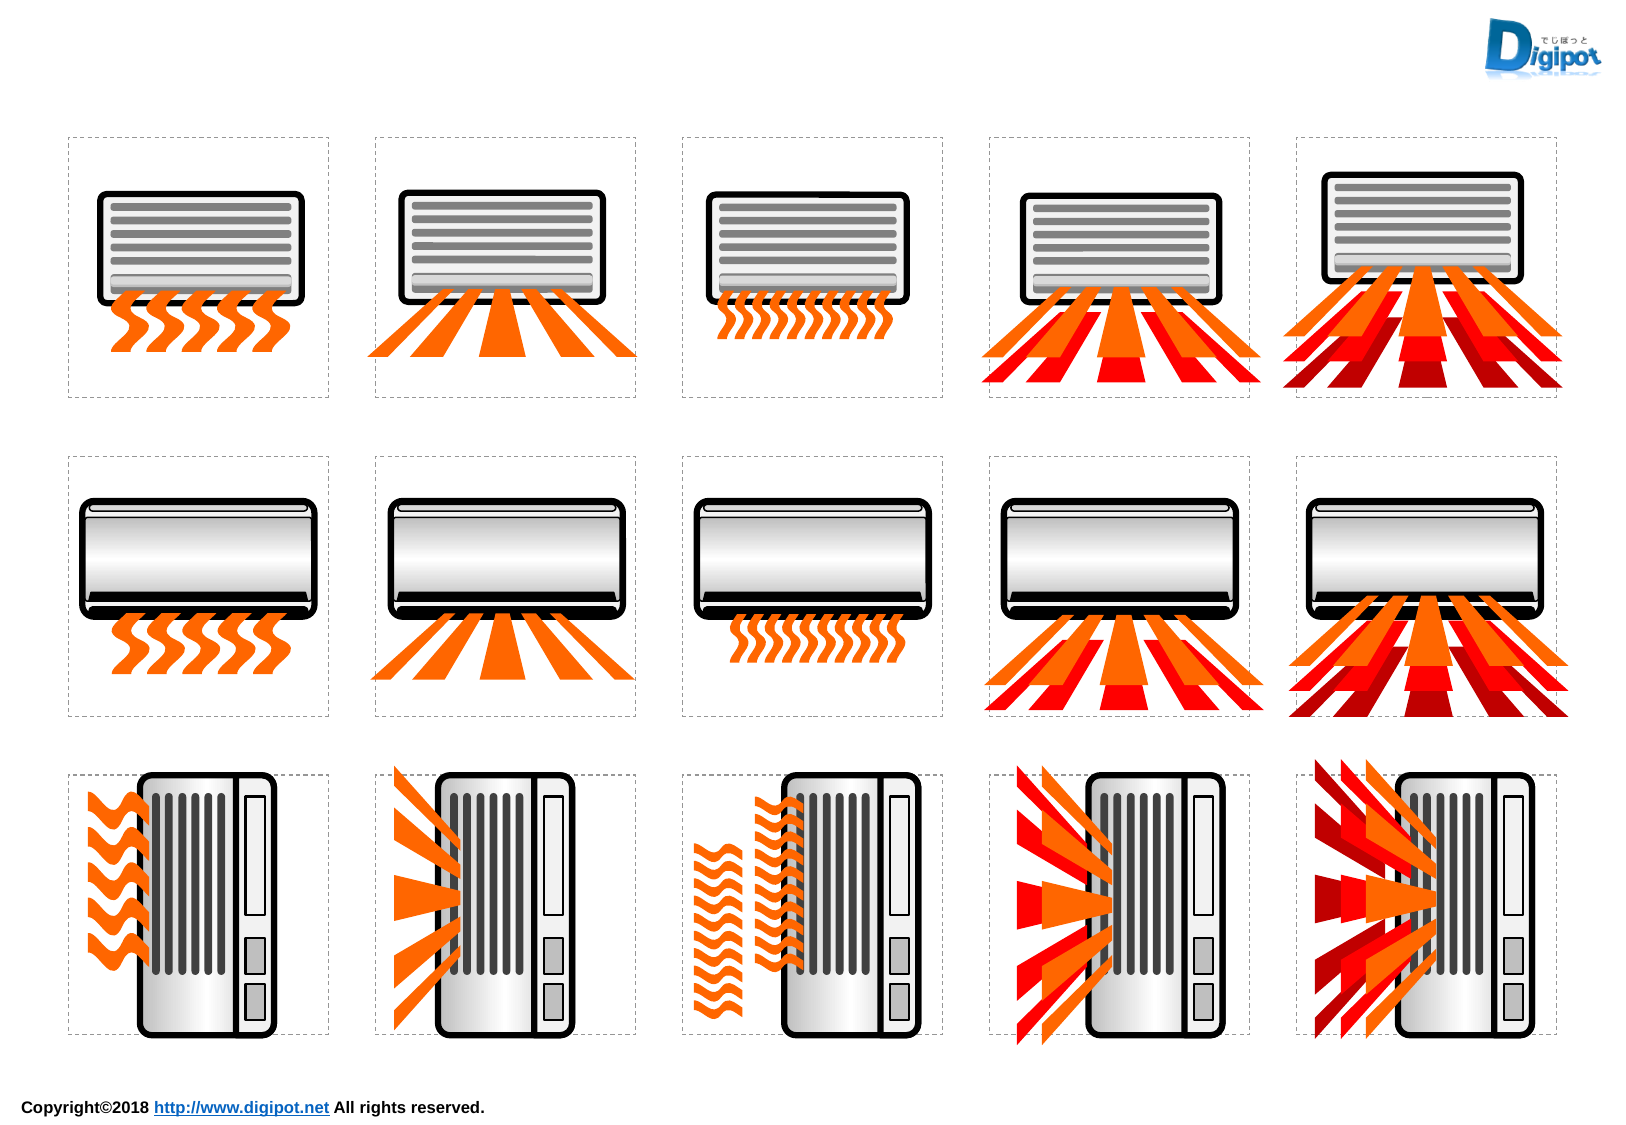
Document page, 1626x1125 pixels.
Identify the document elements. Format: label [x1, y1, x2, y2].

text_box [1314, 759, 1532, 1039]
text_box [87, 775, 274, 1036]
text_box [696, 500, 929, 663]
text_box [1016, 765, 1223, 1046]
text_box [693, 775, 919, 1036]
picture [1485, 18, 1602, 82]
text_box [394, 765, 573, 1036]
text_box [981, 195, 1262, 383]
text_box [100, 193, 302, 352]
text_box [709, 194, 907, 340]
text_box [367, 192, 638, 357]
text_box [370, 500, 635, 680]
text_box [1282, 174, 1563, 388]
text_box [984, 500, 1264, 711]
text_box [1288, 500, 1569, 717]
text_box [82, 500, 315, 675]
